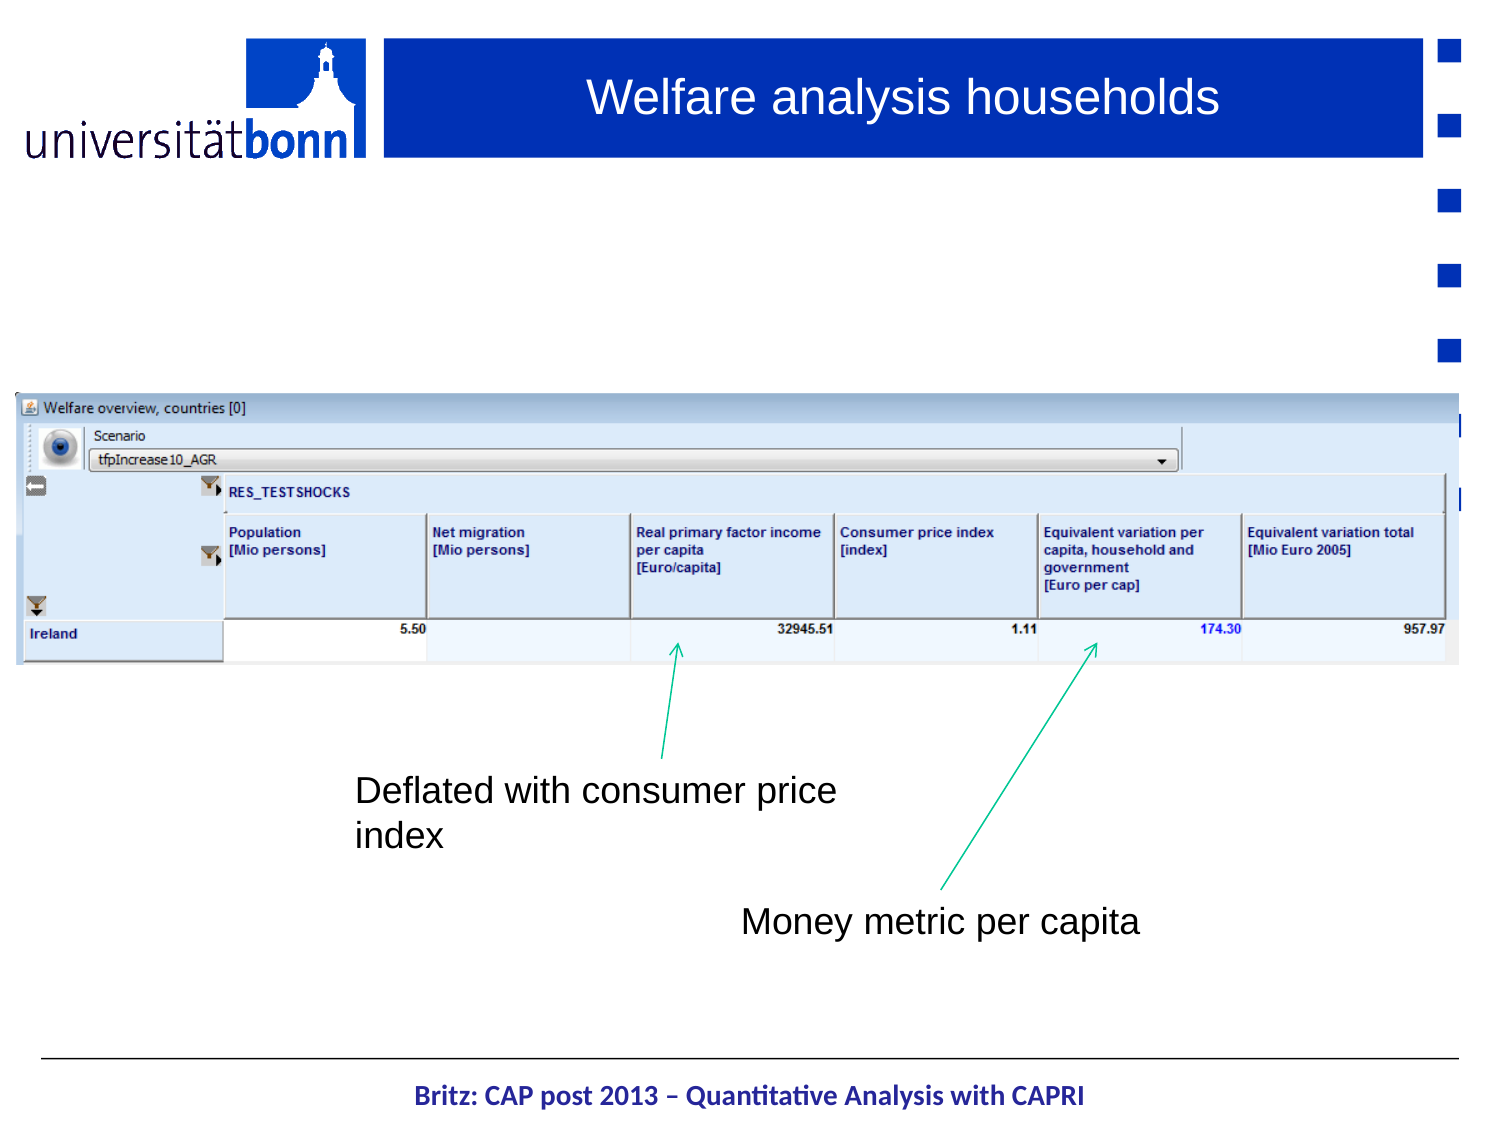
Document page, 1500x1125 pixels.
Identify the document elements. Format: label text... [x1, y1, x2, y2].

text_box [661, 641, 679, 760]
title Welfare analysis households [383, 38, 1424, 158]
footer Britz: CAP post 2013 – Quantitative Analysis with CAPRI [40, 1070, 1460, 1107]
text_box Deflated with consumer price index [340, 758, 853, 864]
picture [14, 391, 1459, 665]
picture [24, 36, 368, 160]
text_box Money metric per capita [726, 889, 1156, 950]
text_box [940, 641, 1098, 891]
